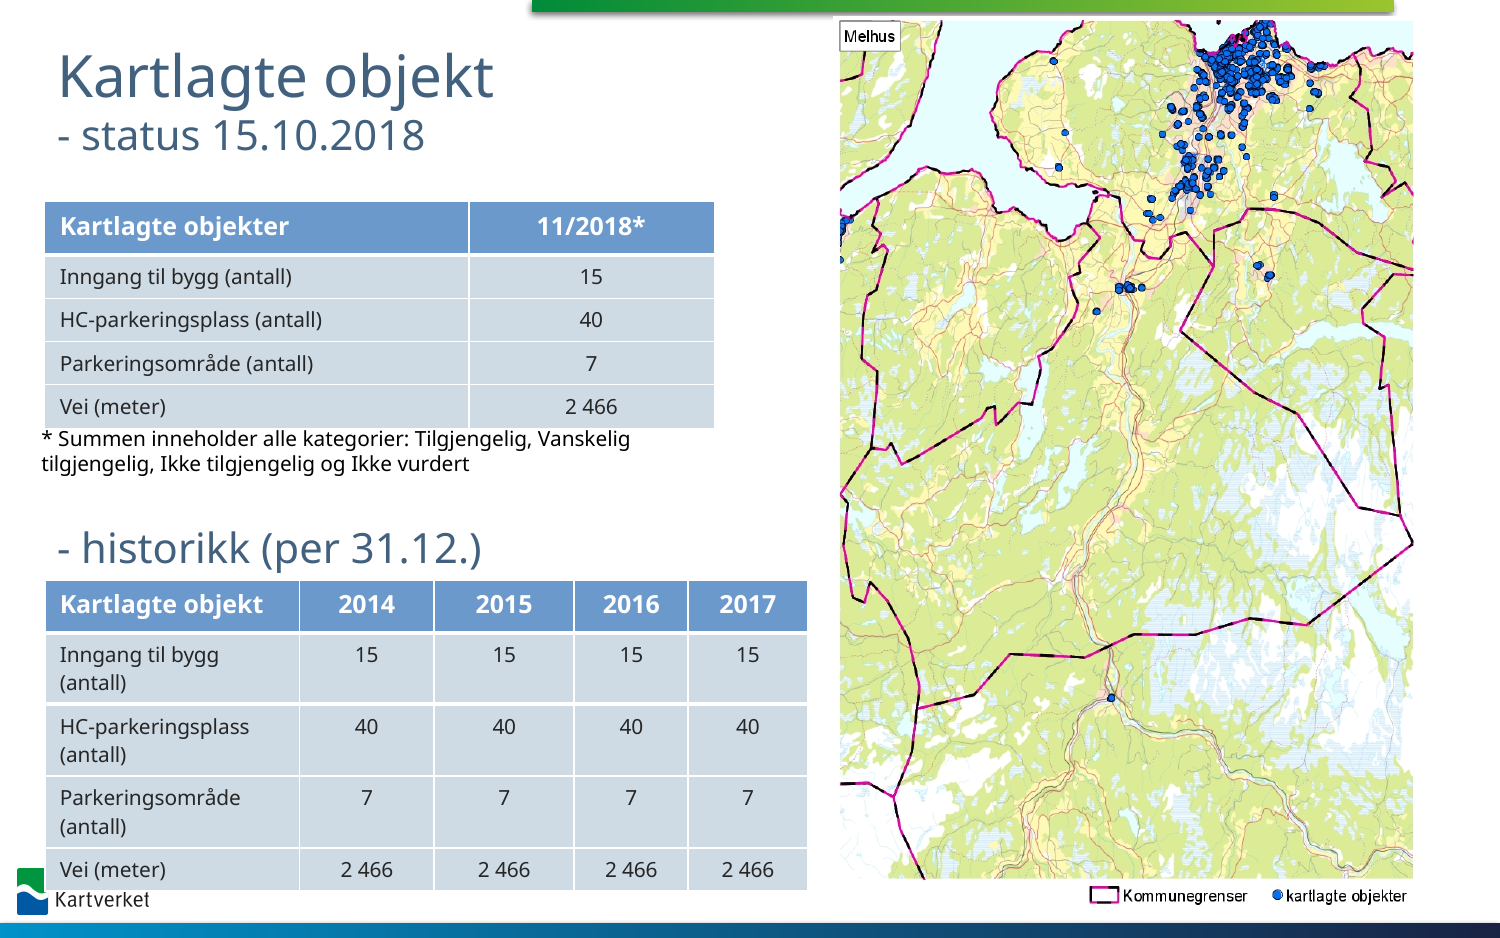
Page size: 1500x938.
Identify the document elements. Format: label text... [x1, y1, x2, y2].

table_header 11/2018* [470, 202, 714, 253]
text_box - historikk (per 31.12.) [42, 496, 828, 580]
table_cell HC-parkeringsplass (antall) [46, 706, 299, 775]
table_cell 7 [435, 777, 573, 847]
table_cell 7 [689, 777, 807, 847]
table_cell Parkeringsområde (antall) [46, 777, 299, 847]
table_cell 40 [689, 706, 807, 775]
table_cell 7 [300, 777, 433, 847]
table_cell 15 [575, 635, 687, 702]
table_cell Vei (meter) [45, 385, 468, 417]
table_header 2015 [435, 581, 573, 631]
table_cell 15 [470, 257, 714, 298]
table_cell 2 466 [300, 849, 433, 890]
table_cell Vei (meter) [46, 849, 299, 890]
table_cell 40 [470, 299, 714, 341]
table_cell 40 [300, 706, 433, 775]
text_box * Summen inneholder alle kategorier: Tilgjengelig, Vanskelig tilgjengelig, Ikke tilgjengelig og Ikke vurdert [26, 417, 711, 483]
table_cell 15 [300, 635, 433, 702]
table_cell 40 [575, 706, 687, 775]
table_header 2017 [689, 581, 807, 631]
picture [833, 16, 1419, 913]
text_box Kartlagte objekt - status 15.10.2018 [42, 24, 828, 167]
table_cell 2 466 [435, 849, 573, 890]
table_cell 7 [470, 342, 714, 384]
table_cell Parkeringsområde (antall) [45, 342, 468, 384]
table_header Kartlagte objekter [45, 202, 468, 253]
table_header Kartlagte objekt [46, 581, 299, 631]
table_cell 40 [435, 706, 573, 775]
table_cell 2 466 [575, 849, 687, 890]
table_cell 15 [689, 635, 807, 702]
table_cell Inngang til bygg (antall) [46, 635, 299, 702]
table_header 2016 [575, 581, 687, 631]
table_cell 2 466 [470, 385, 714, 428]
table_header 2014 [300, 581, 433, 631]
table_cell Inngang til bygg (antall) [45, 257, 468, 298]
table_cell 7 [575, 777, 687, 847]
table_cell HC-parkeringsplass (antall) [45, 299, 468, 341]
table_cell 15 [435, 635, 573, 702]
table_cell 2 466 [689, 849, 807, 890]
